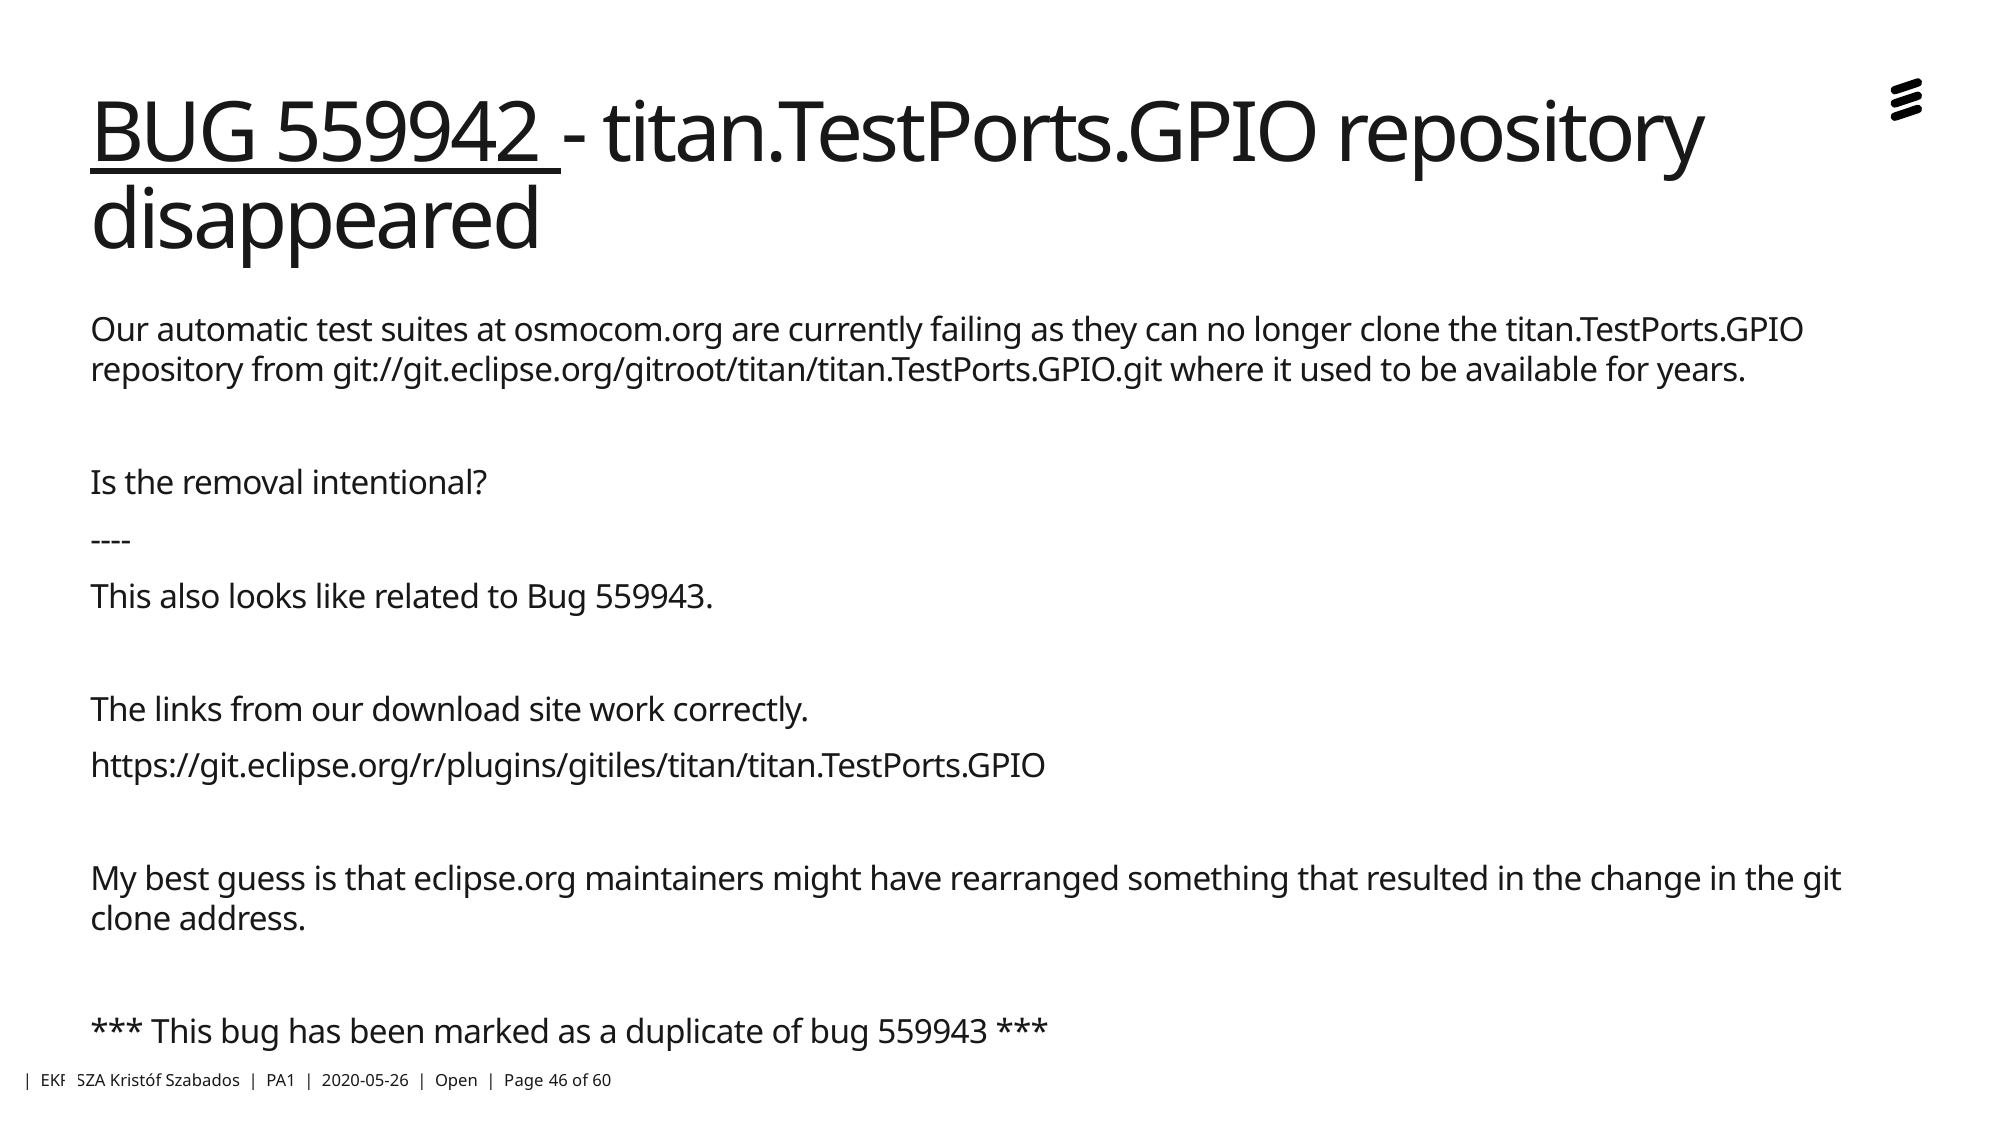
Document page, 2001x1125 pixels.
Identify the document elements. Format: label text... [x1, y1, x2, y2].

list Our automatic test suites at osmocom.org are currently failing as they can no longer clone the titan.TestPorts.GPIO repository from git://git.eclipse.org/gitroot/titan/titan.TestPorts.GPIO.git where it used to be available for years. Is the removal intentional? ---- This also looks like related to Bug 559943. The links from our download site work correctly. https://git.eclipse.org/r/plugins/gitiles/titan/titan.TestPorts.GPIO My best guess is that eclipse.org maintainers might have rearranged something that resulted in the change in the git clone address. *** This bug has been marked as a duplicate of bug 559943 *** [78, 302, 1922, 1024]
title BUG 559942 - titan.TestPorts.GPIO repository disappeared [78, 77, 1805, 256]
